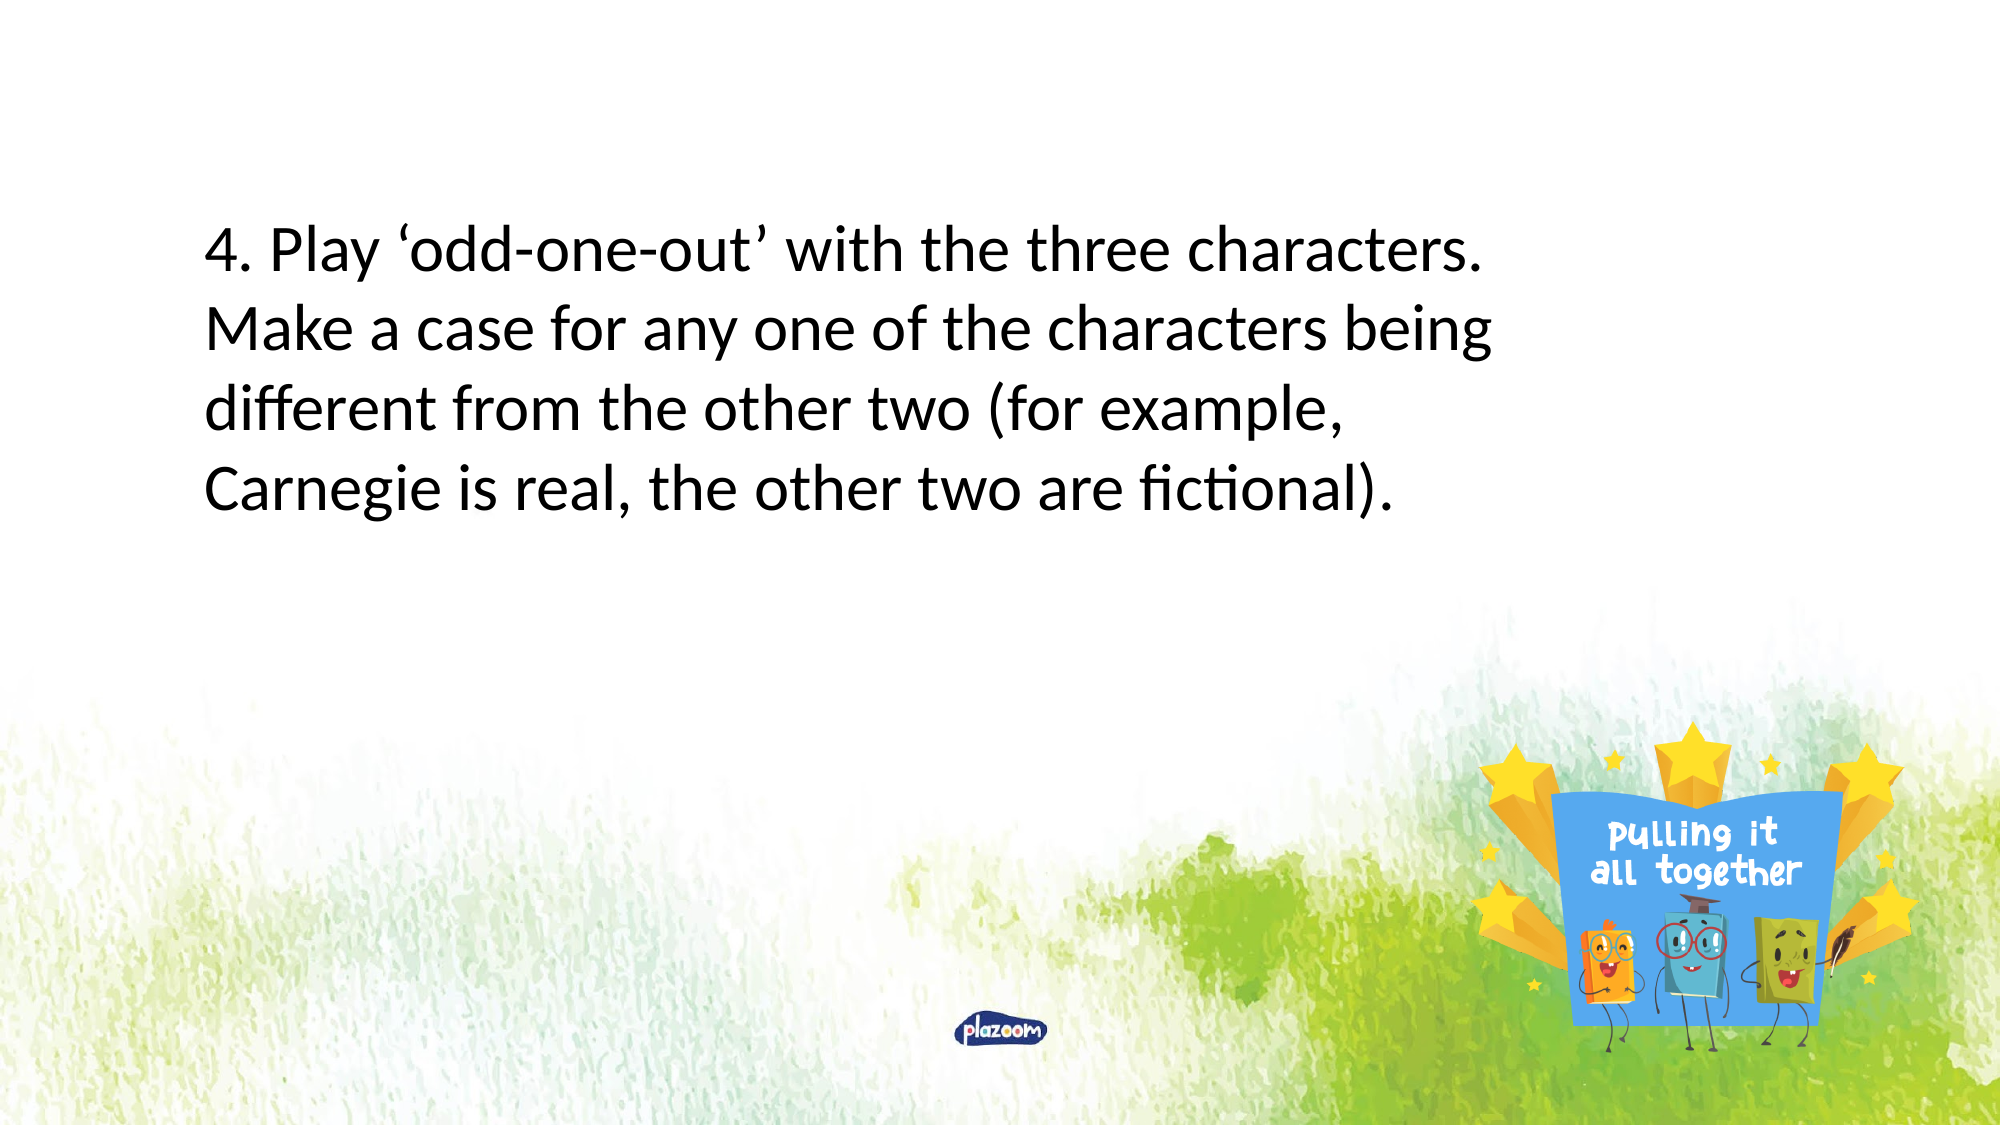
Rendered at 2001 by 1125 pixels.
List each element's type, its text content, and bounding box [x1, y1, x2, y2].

picture [0, 0, 2000, 1125]
text_box 4. Play ‘odd-one-out’ with the three characters. Make a case for any one of the characters being different from the other two (for example, Carnegie is real, the other two are fictional). [189, 196, 1559, 532]
